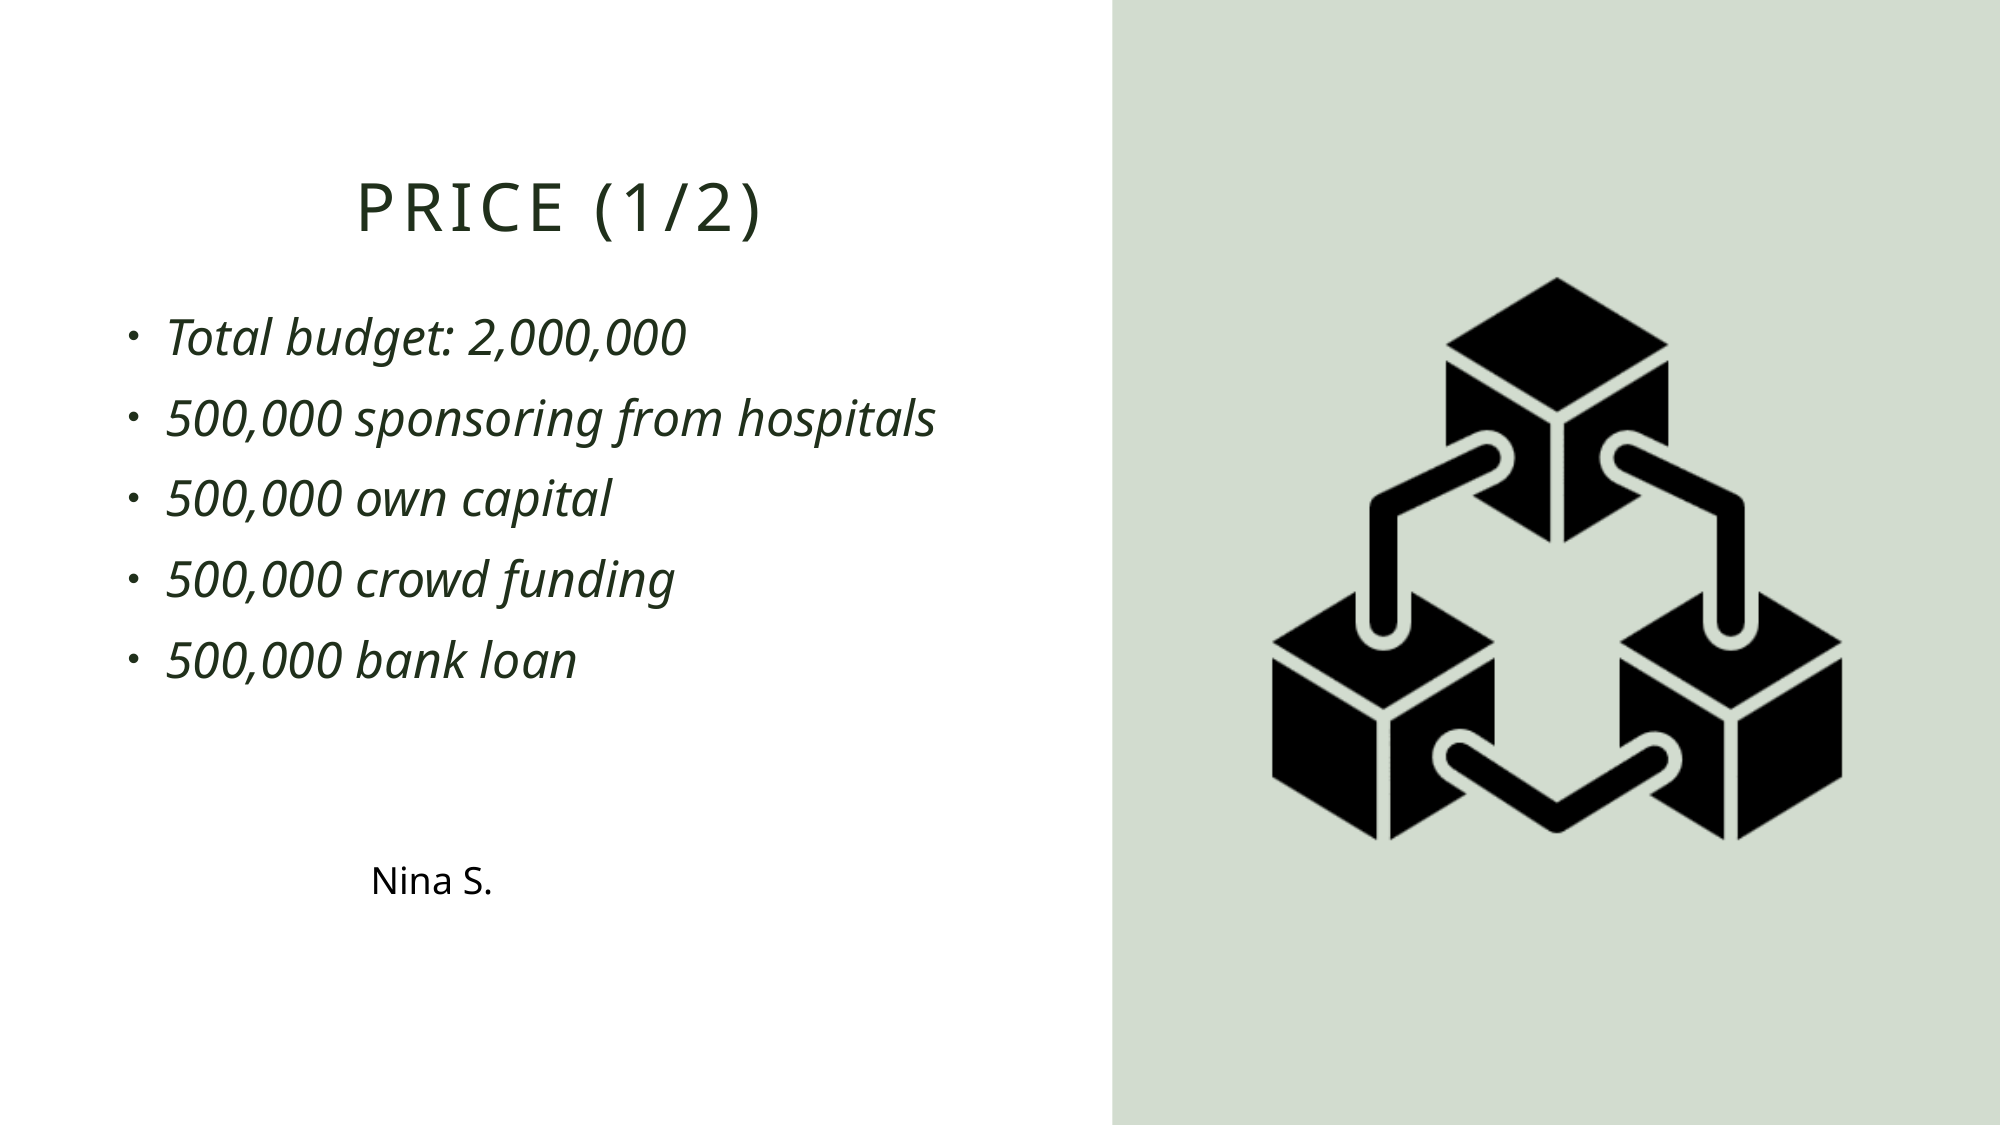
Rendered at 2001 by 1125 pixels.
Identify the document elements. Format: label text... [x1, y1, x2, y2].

list Total budget: 2,000,000 500,000 sponsoring from hospitals 500,000 own capital 500,000 crowd funding 500,000 bank loan [112, 297, 1003, 1037]
picture [1224, 229, 1891, 896]
text_box [0, 0, 1111, 1125]
text_box [1111, 0, 2000, 1125]
title Price (1/2) [114, 88, 1002, 253]
text_box Nina S. [355, 849, 711, 955]
